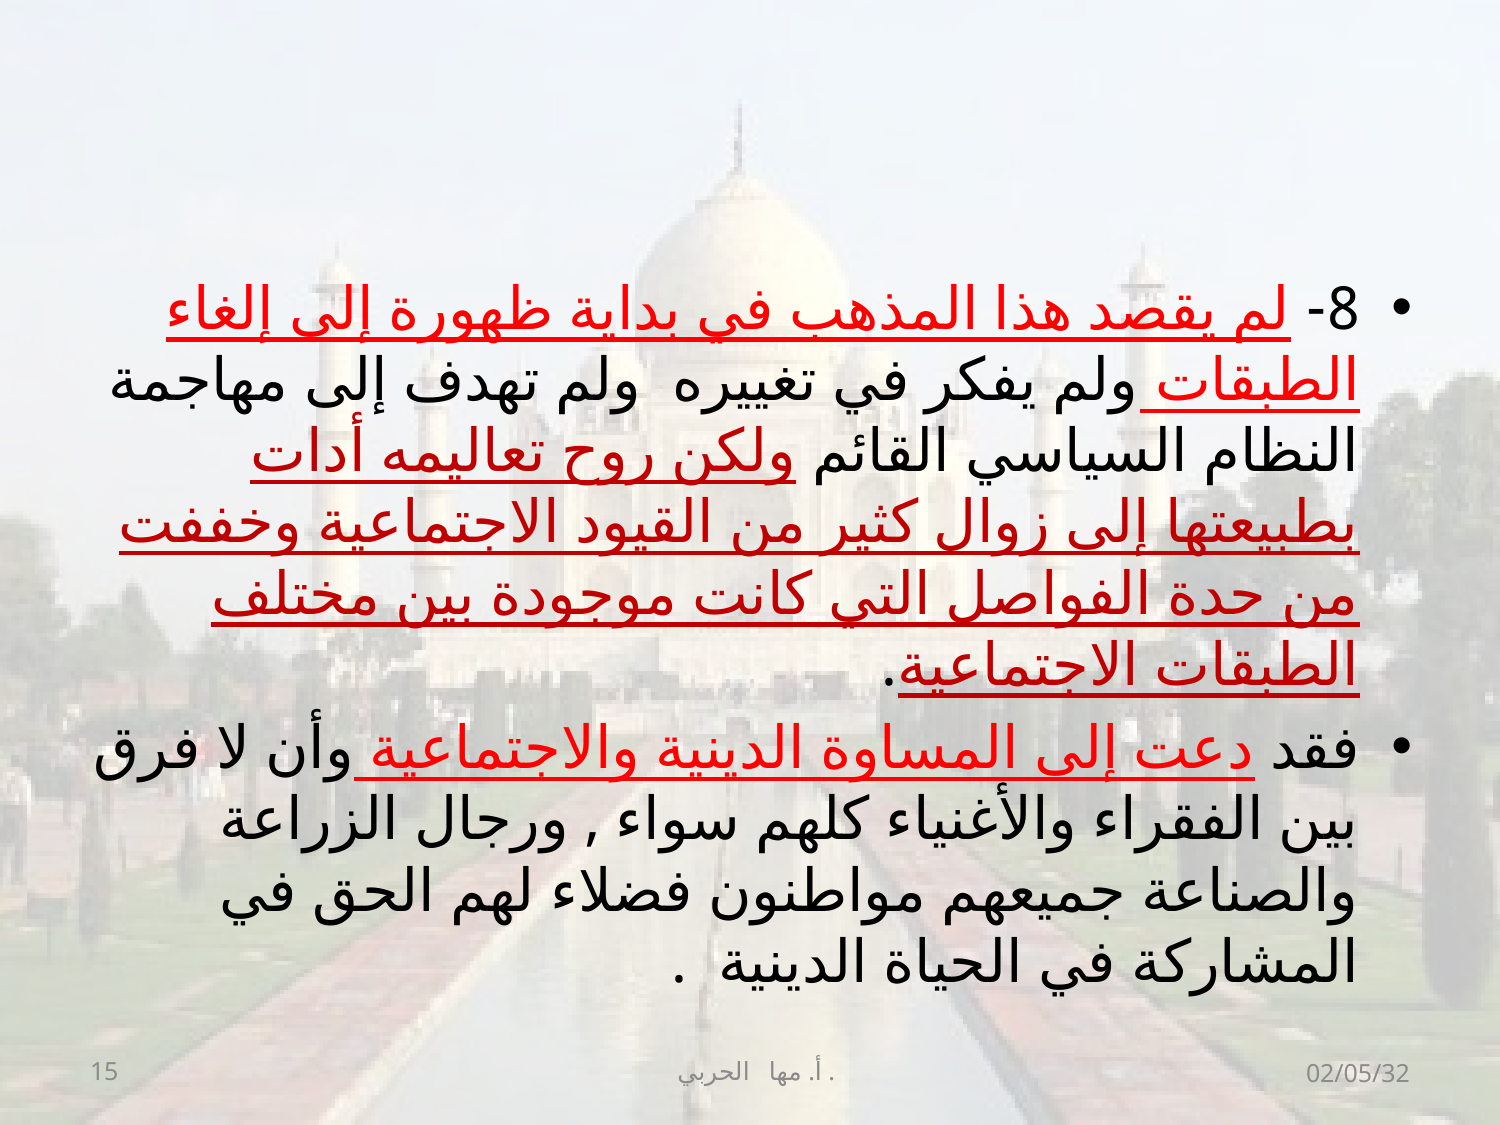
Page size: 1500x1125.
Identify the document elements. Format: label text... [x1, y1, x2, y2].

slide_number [1074, 1042, 1425, 1103]
slide_number 15 [75, 1042, 425, 1103]
list 8- لم يقصد هذا المذهب في بداية ظهورة إلى إلغاء الطبقات ولم يفكر في تغييره ولم تهدف إلى مهاجمة النظام السياسي القائم ولكن روح تعاليمه أدات بطبيعتها إلى زوال كثير من القيود الاجتماعية وخففت من حدة الفواصل التي كانت موجودة بين مختلف الطبقات الاجتماعية. فقد دعت إلى المساوة الدينية والاجتماعية وأن لا فرق بين الفقراء والأغنياء كلهم سواء , ورجال الزراعة والصناعة جميعهم مواطنون فضلاء لهم الحق في المشاركة في الحياة الدينية . [75, 262, 1425, 1005]
footer أ. مها الحربي . [512, 1042, 988, 1103]
